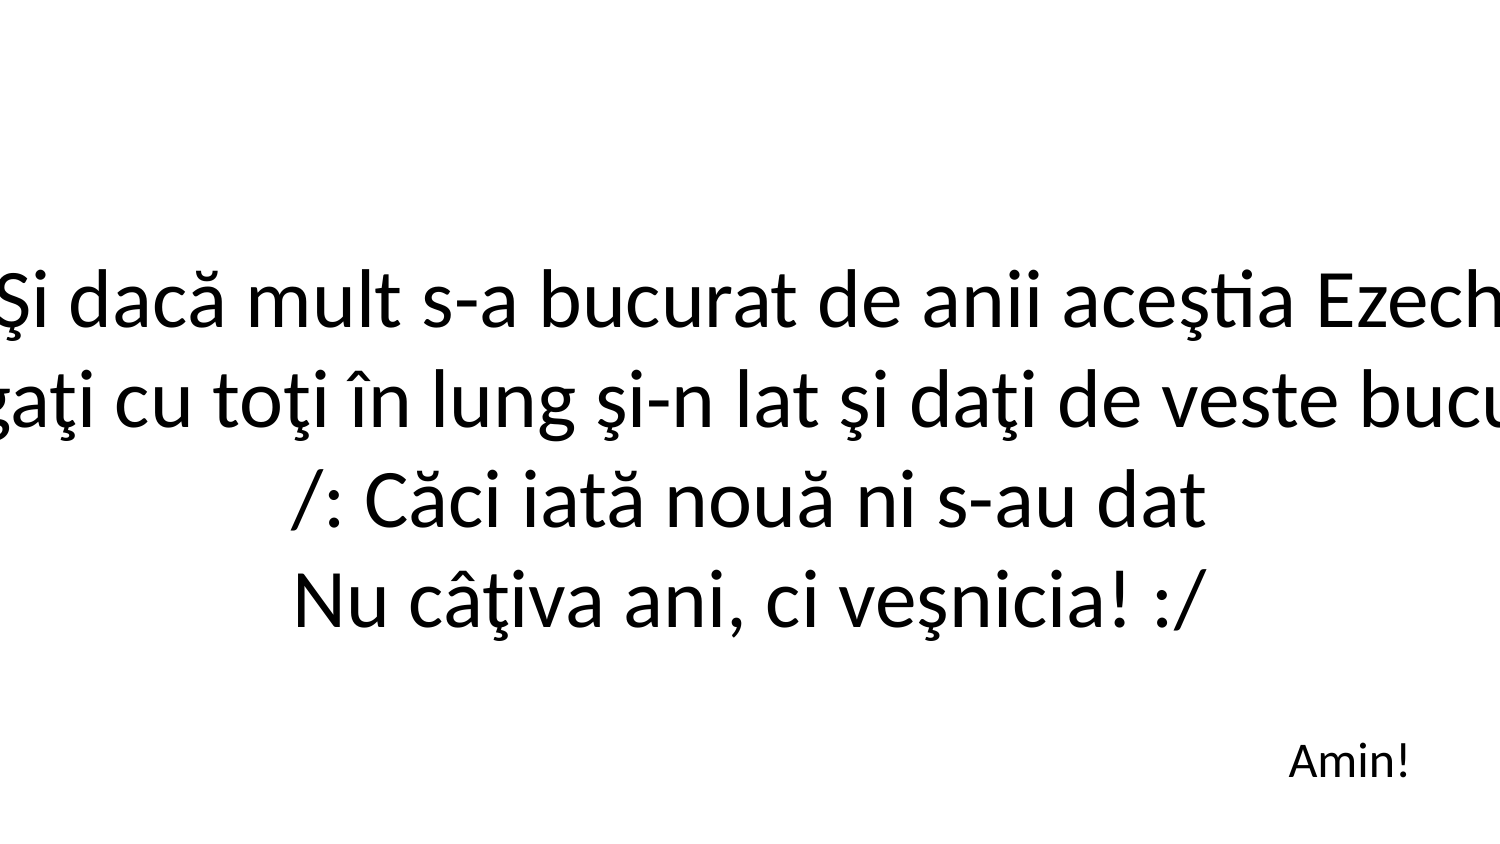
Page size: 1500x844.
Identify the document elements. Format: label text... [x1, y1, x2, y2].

text_box 4. Şi dacă mult s-a bucurat de anii aceştia Ezechia, Strigaţi cu toţi în lung şi-n lat şi daţi de veste bucuria! /: Căci iată nouă ni s-au dat Nu câţiva ani, ci veşnicia! :/ [0, 192, 1500, 652]
text_box Amin! [1273, 674, 1427, 795]
